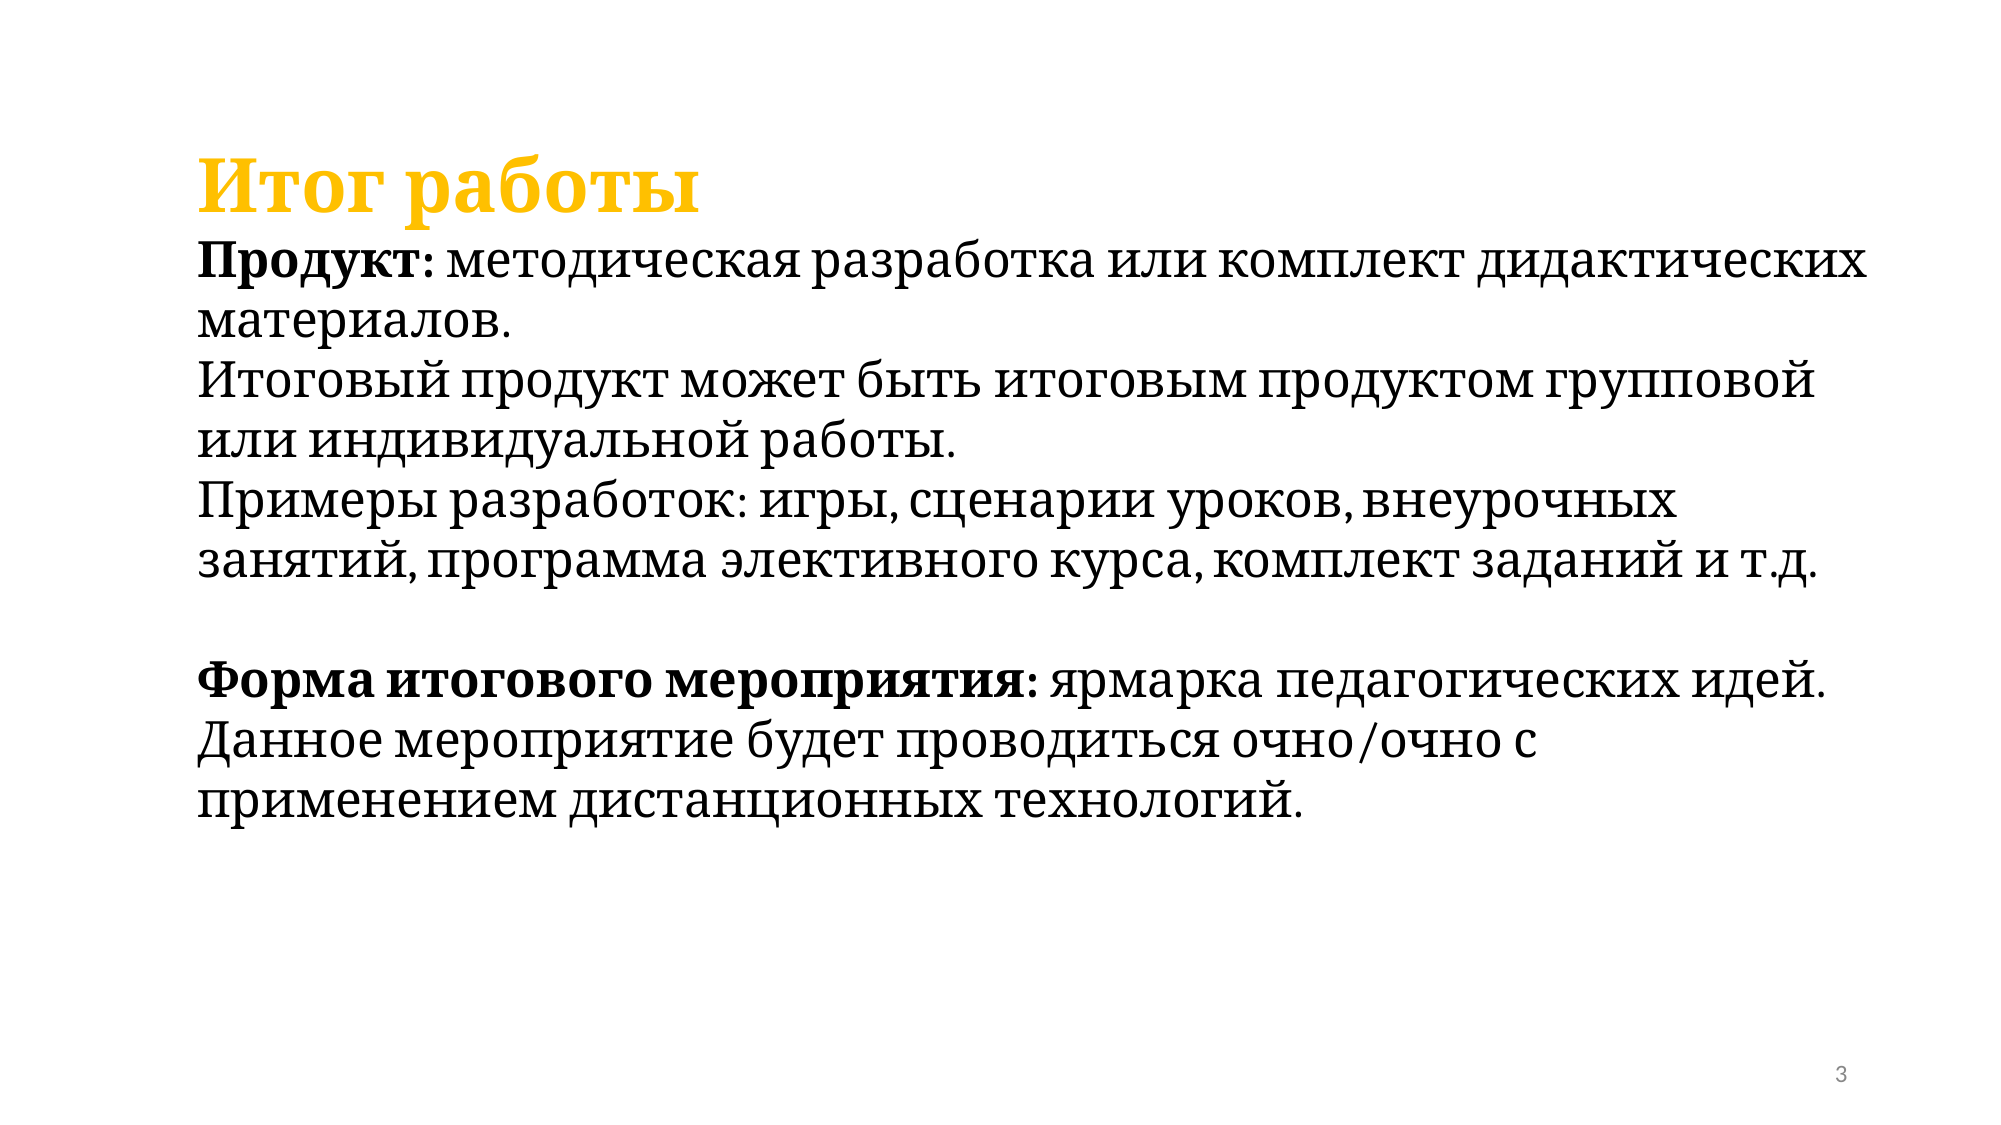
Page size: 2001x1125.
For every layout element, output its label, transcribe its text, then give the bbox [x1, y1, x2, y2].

text_box Итог работы Продукт: методическая разработка или комплект дидактических материалов. Итоговый продукт может быть итоговым продуктом групповой или индивидуальной работы. Примеры разработок: игры, сценарии уроков, внеурочных занятий, программа элективного курса, комплект заданий и т.д. Форма итогового мероприятия: ярмарка педагогических идей. Данное мероприятие будет проводиться очно/очно с применением дистанционных технологий. [182, 130, 1903, 836]
slide_number 3 [1412, 1042, 1863, 1103]
